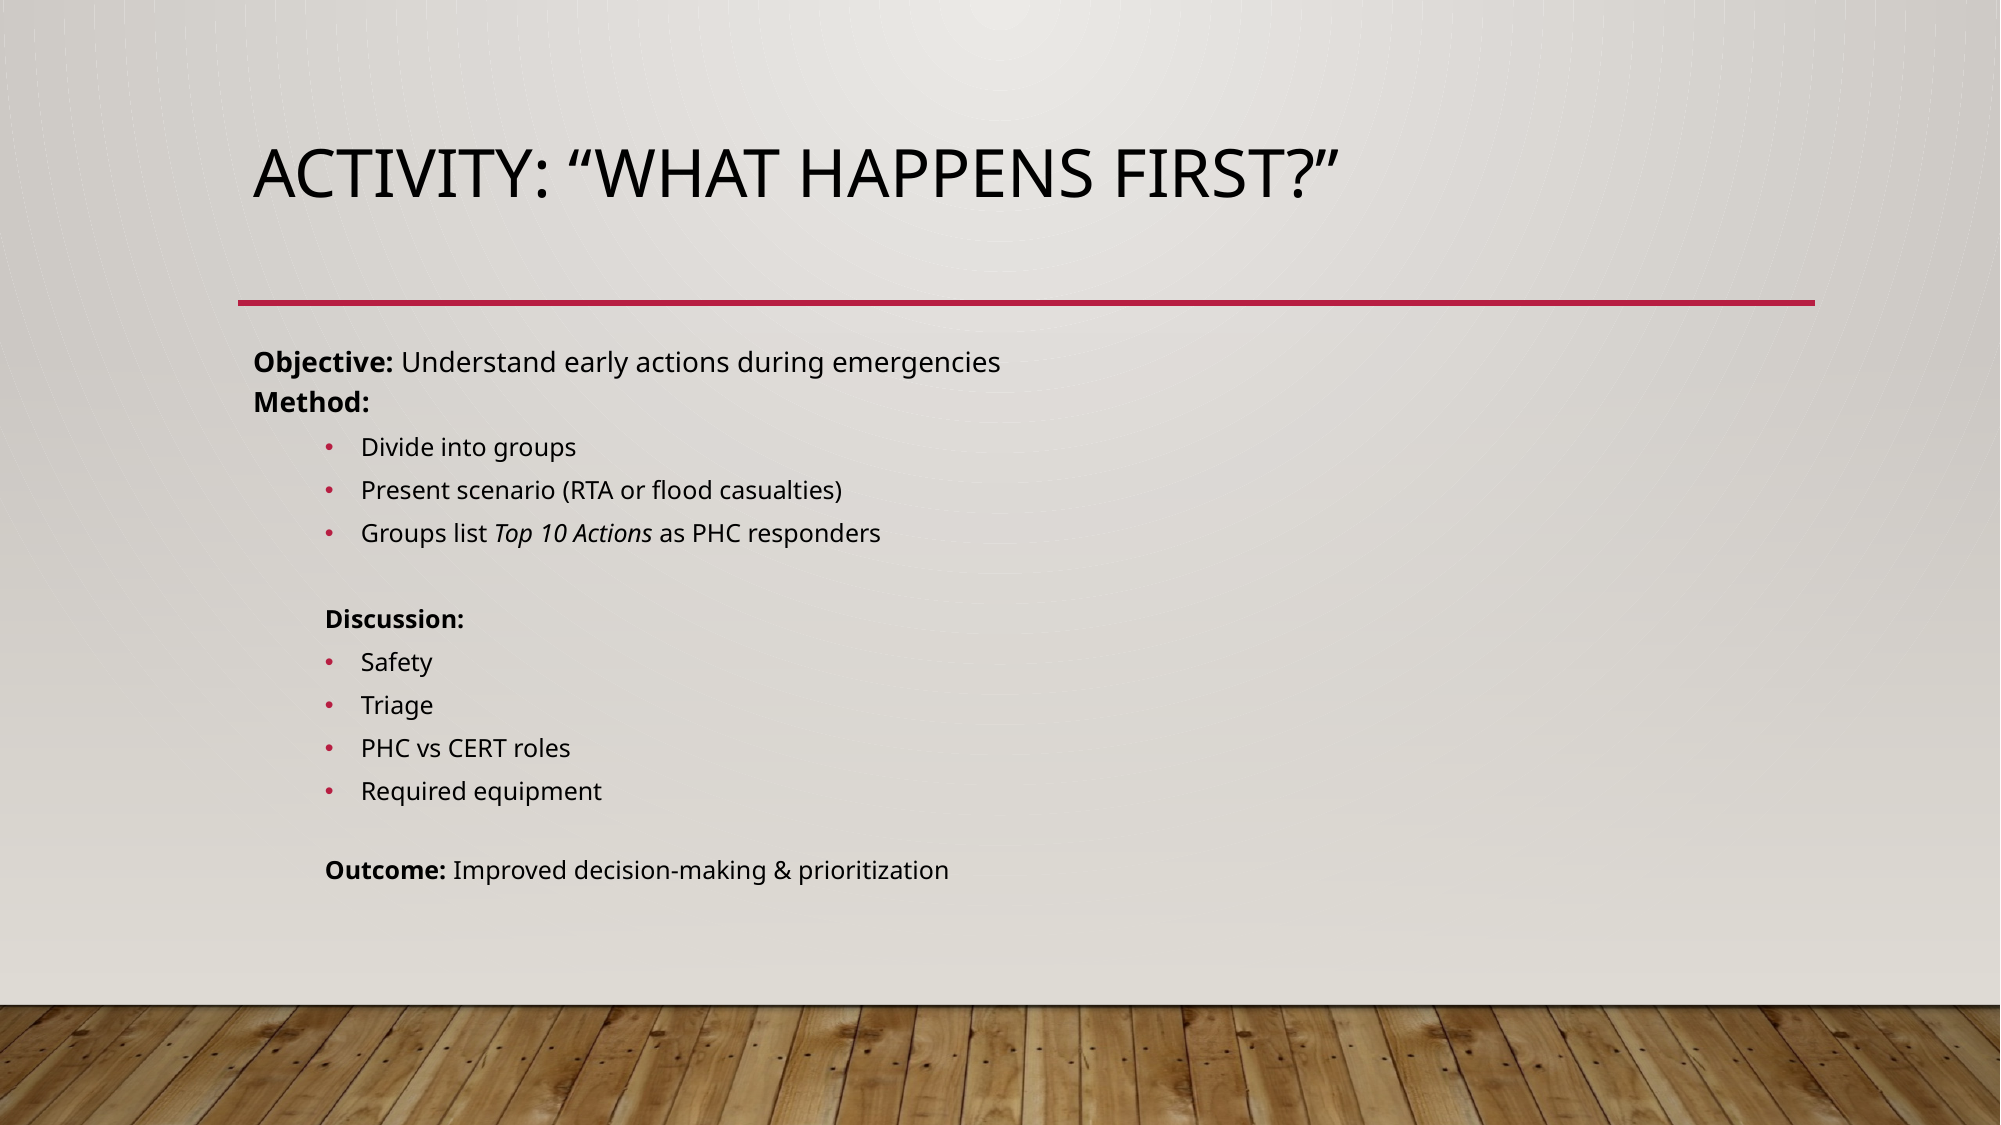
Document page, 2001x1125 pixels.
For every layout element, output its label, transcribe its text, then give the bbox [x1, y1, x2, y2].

picture [0, 1005, 2000, 1125]
list Objective: Understand early actions during emergencies Method: Divide into groups Present scenario (RTA or flood casualties) Groups list Top 10 Actions as PHC responders Discussion: Safety Triage PHC vs CERT roles Required equipment Outcome: Improved decision-making & prioritization [238, 330, 1814, 897]
title Activity: “What Happens First?” [238, 131, 1814, 305]
